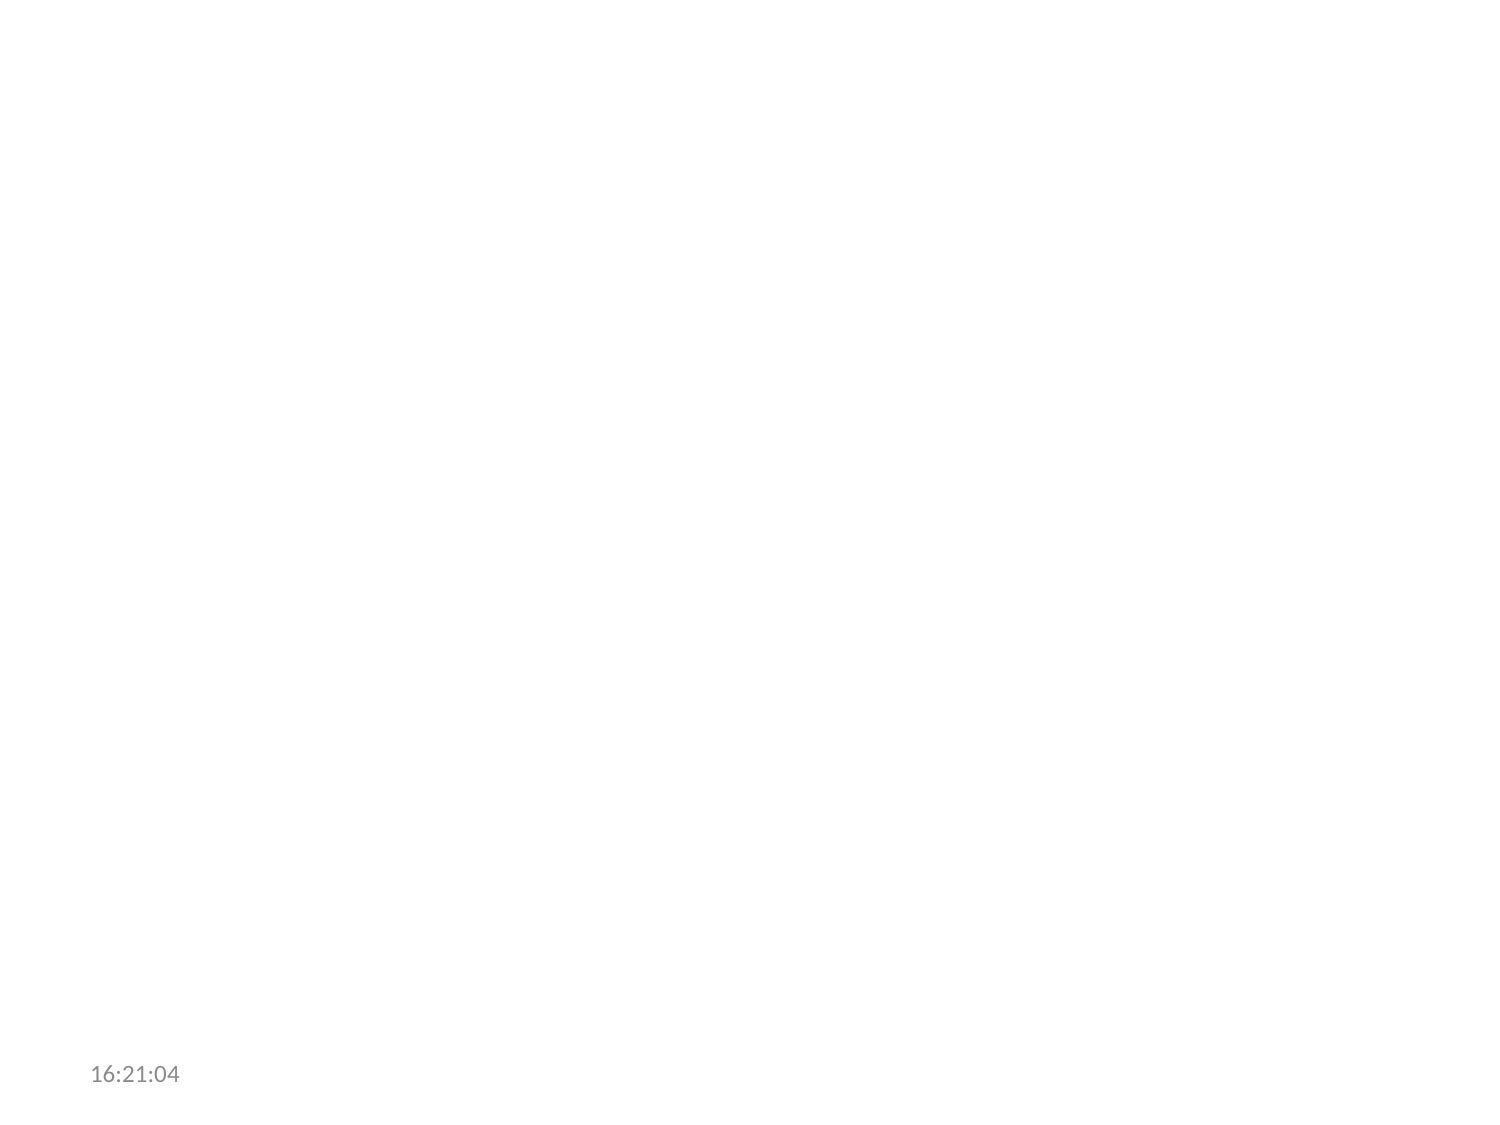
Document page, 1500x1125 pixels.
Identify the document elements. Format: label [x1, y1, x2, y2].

slide_number [75, 1042, 425, 1103]
